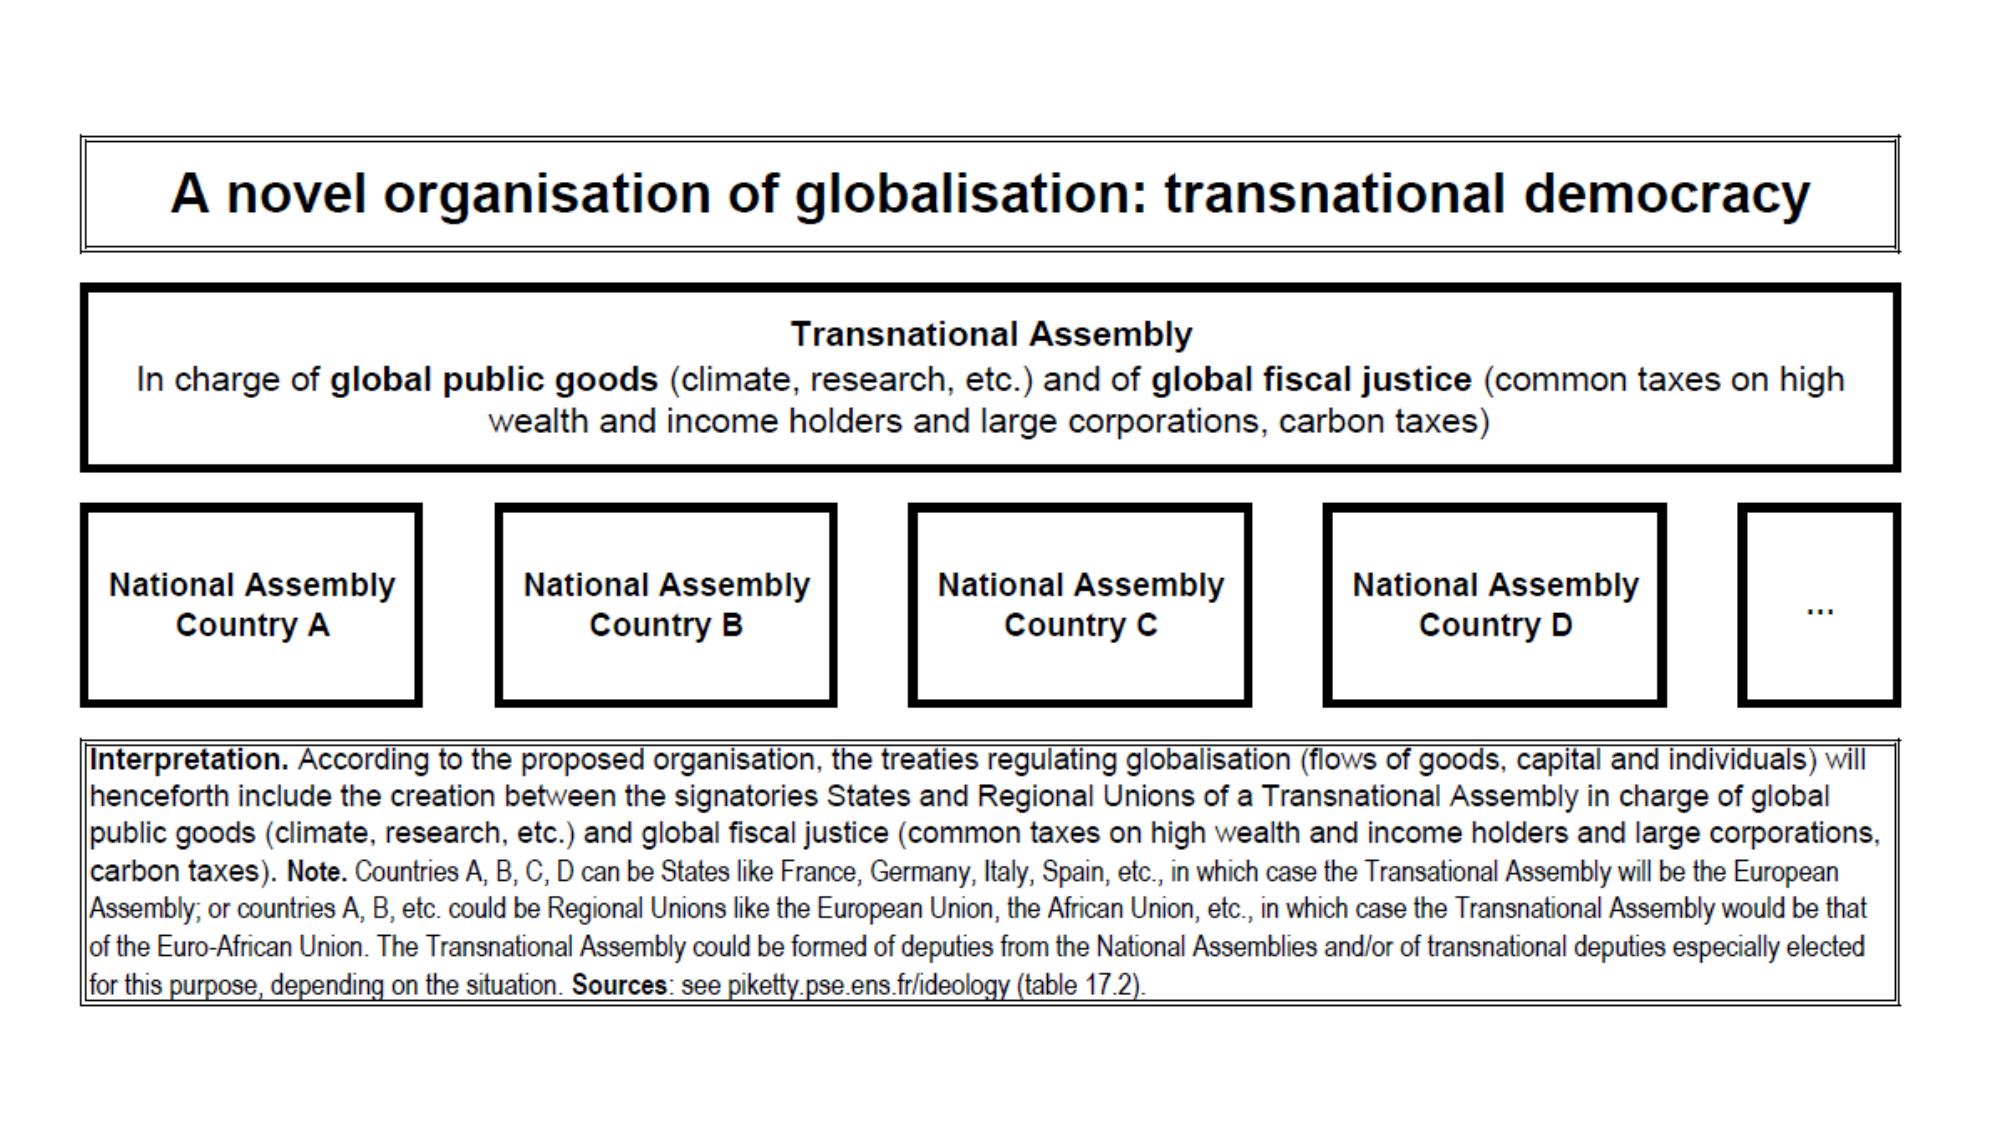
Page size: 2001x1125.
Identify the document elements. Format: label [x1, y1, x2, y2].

picture [0, 66, 2000, 1059]
